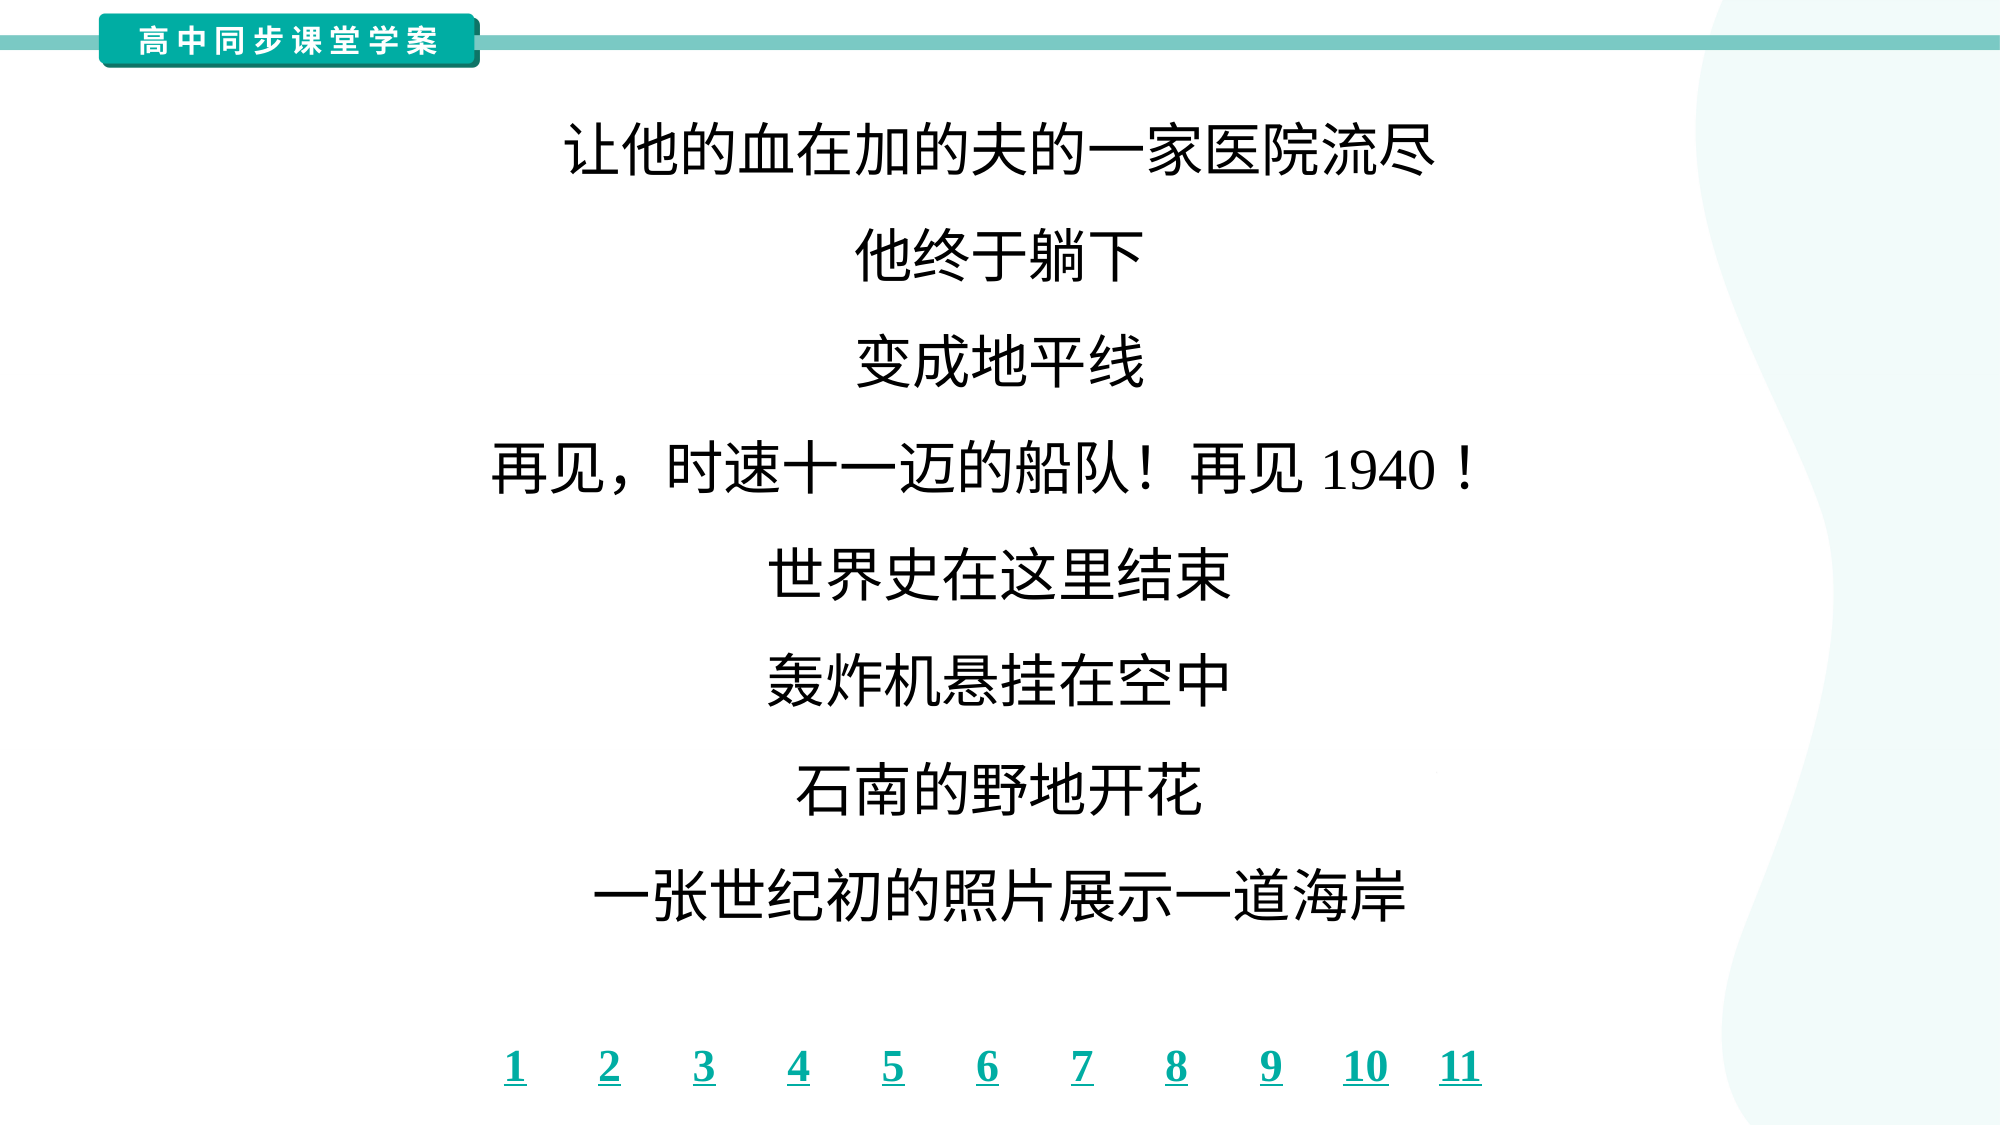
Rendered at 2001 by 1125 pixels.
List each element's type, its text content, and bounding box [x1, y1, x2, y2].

text_box 石南的野地开花 一张世纪初的照片展示一道海岸 [100, 717, 1899, 930]
text_box 让他的血在加的夫的一家医院流尽 他终于躺下 变成地平线 再见，时速十一迈的船队！再见1940！ 世界史在这里结束 轰炸机悬挂在空中 [100, 76, 1899, 715]
picture [0, 0, 2000, 1125]
